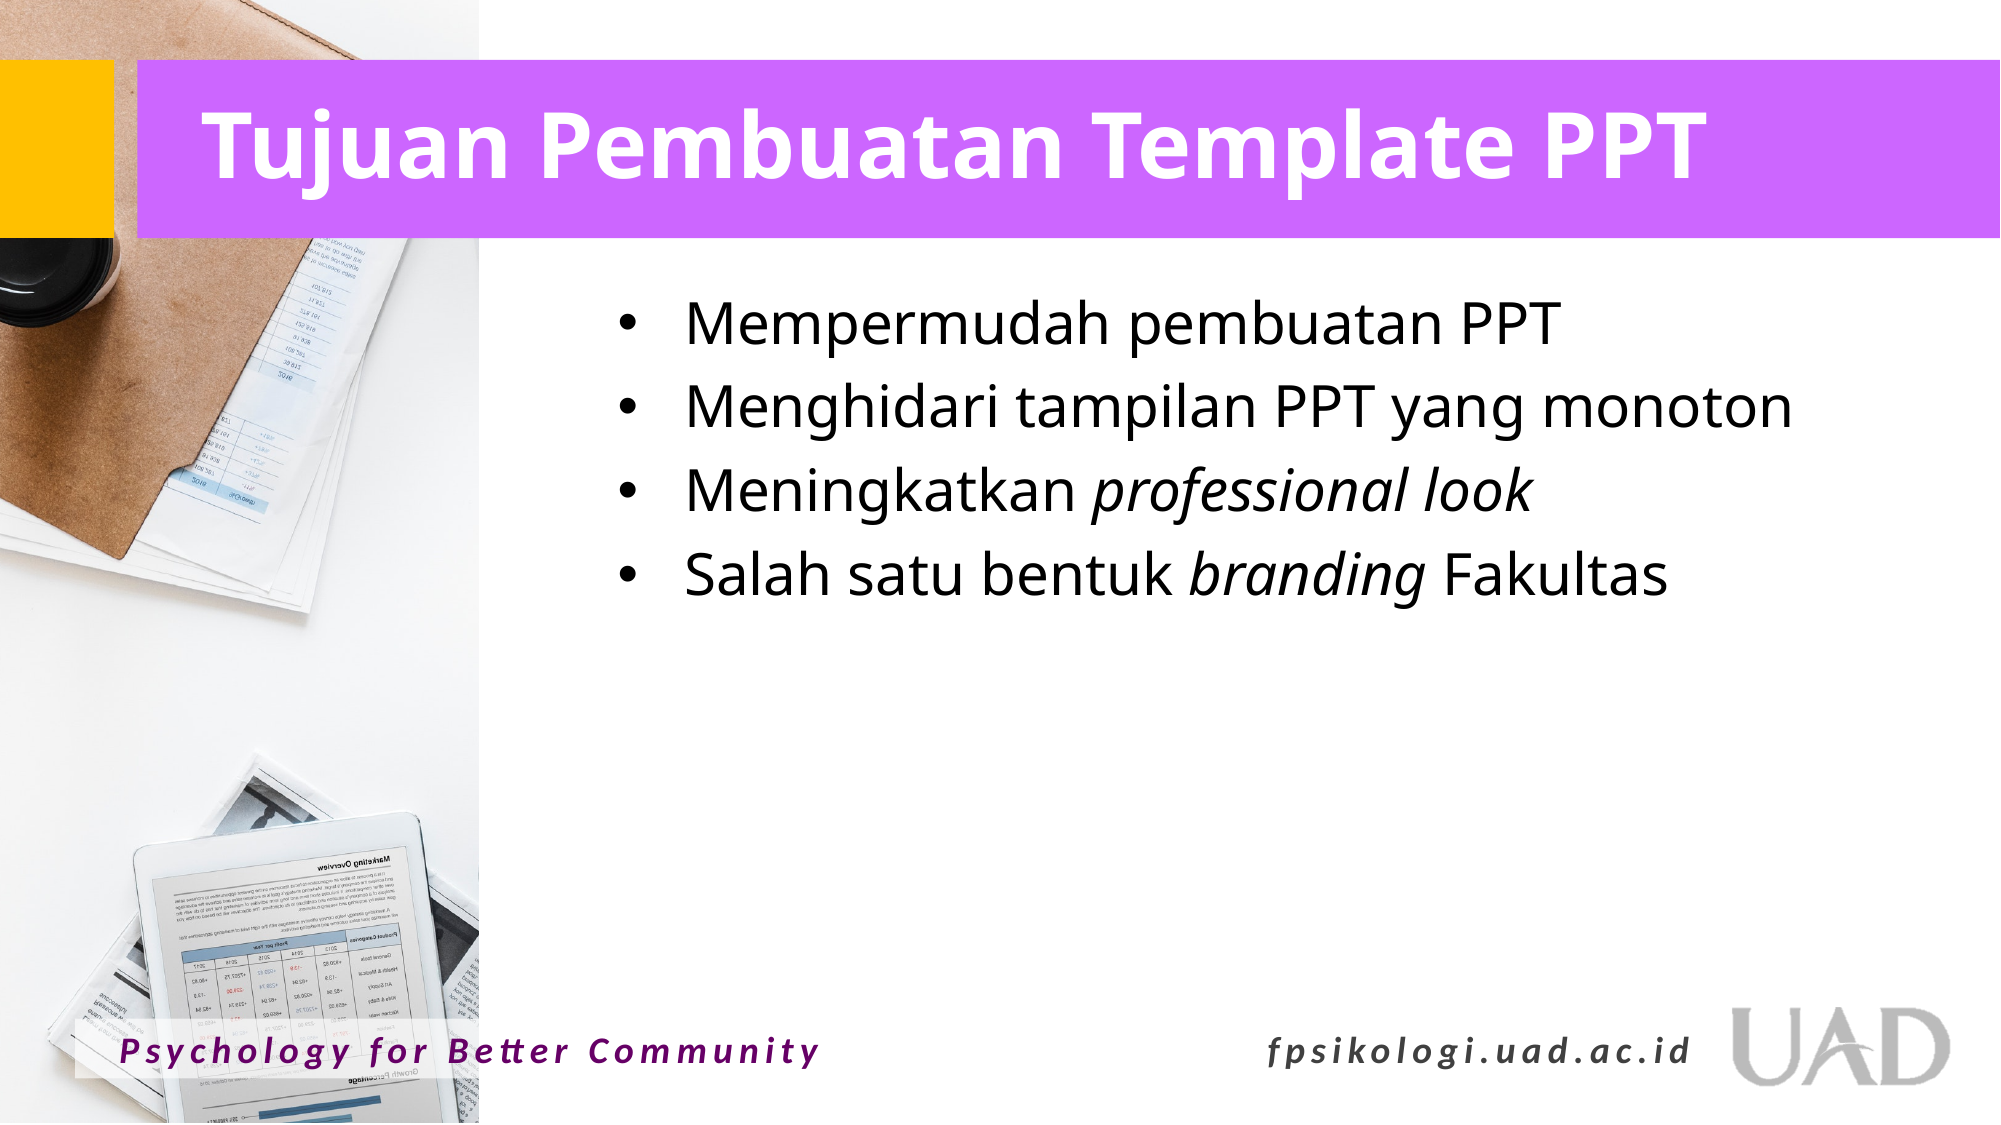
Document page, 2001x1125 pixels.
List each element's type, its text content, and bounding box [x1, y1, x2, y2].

title Tujuan Pembuatan Template PPT [137, 59, 2000, 239]
list Mempermudah pembuatan PPT Menghidari tampilan PPT yang monoton Meningkatkan professional look Salah satu bentuk branding Fakultas [602, 286, 1969, 941]
picture [0, 0, 479, 1123]
